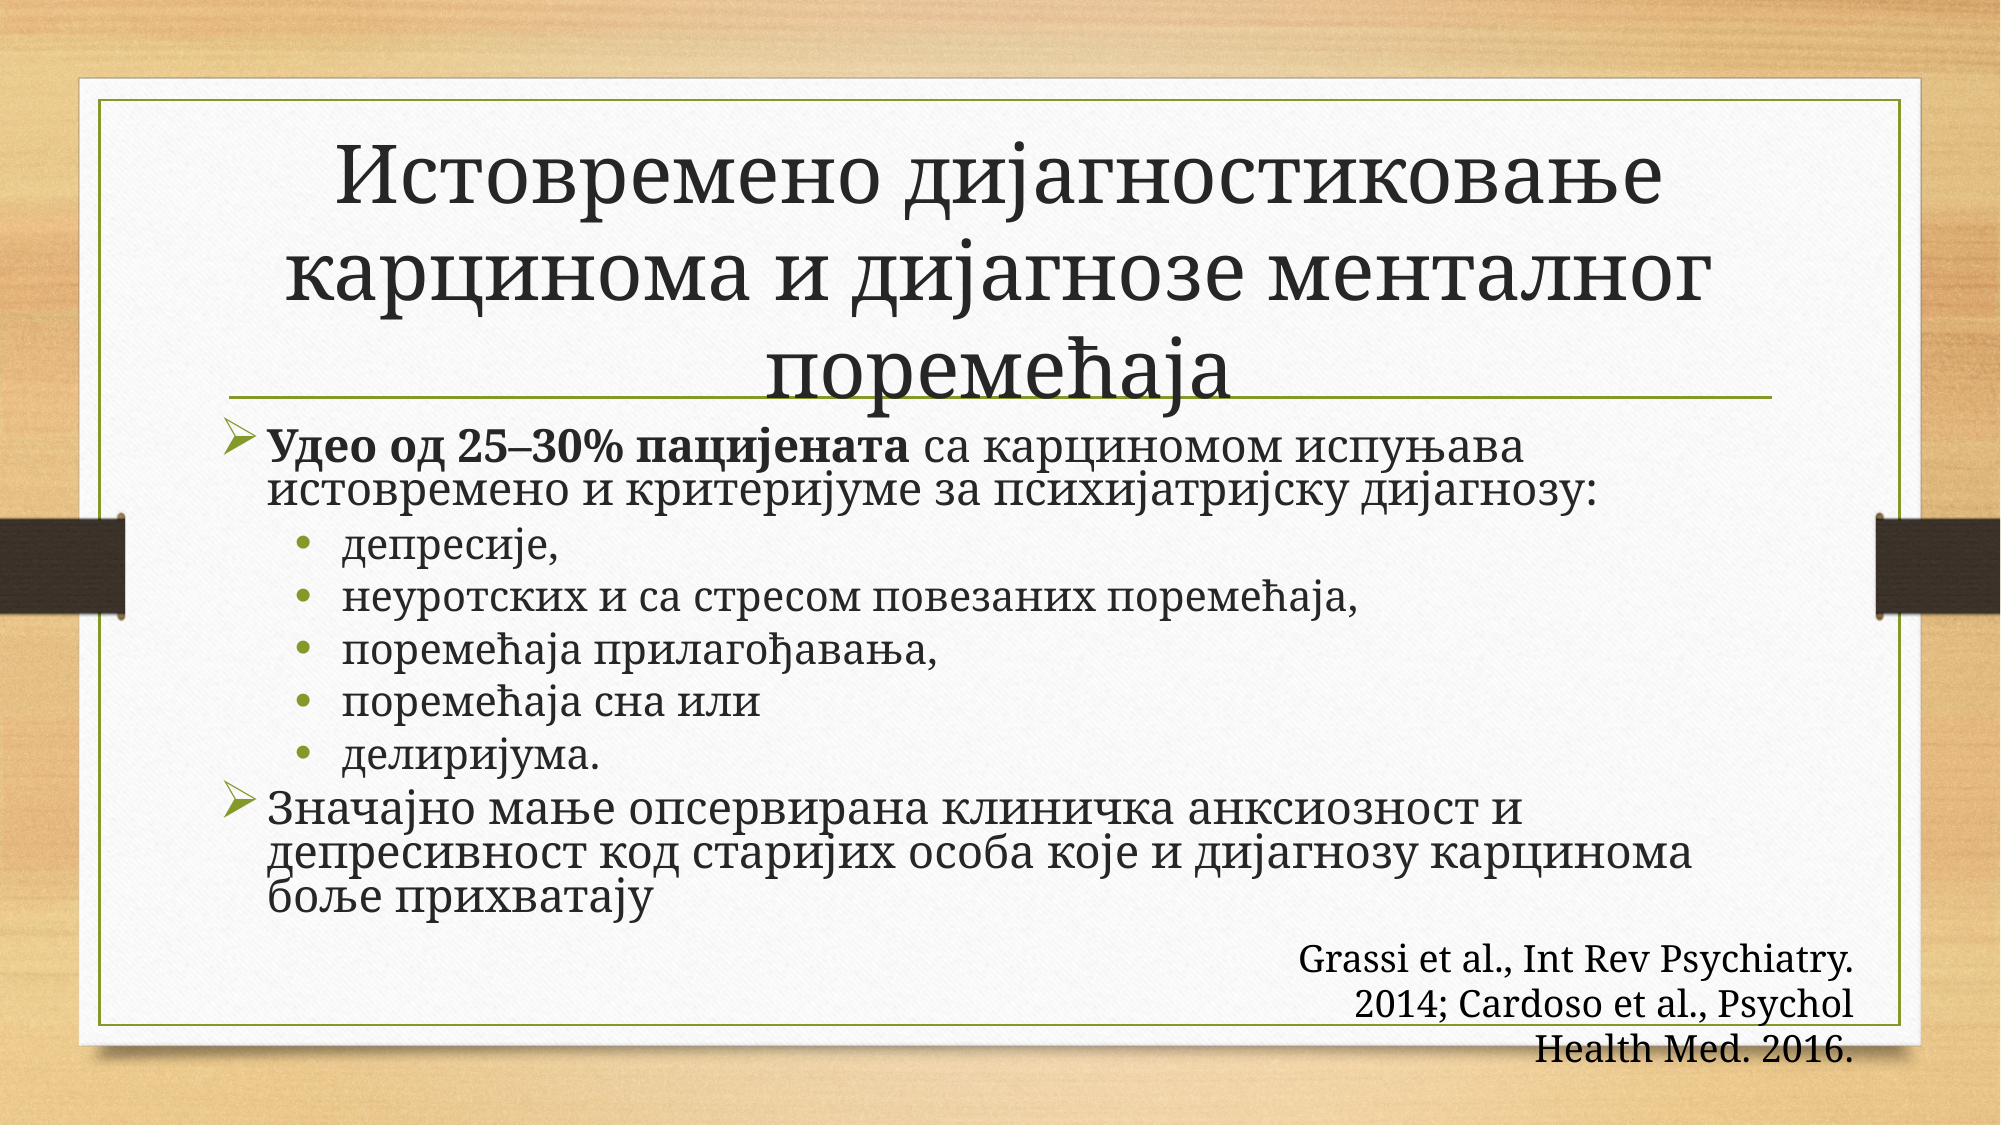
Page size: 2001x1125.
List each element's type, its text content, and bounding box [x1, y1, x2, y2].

text_box Grassi et al., Int Rev Psychiatry. 2014; Cardoso et al., Psychol Health Med. 2016. [1233, 927, 1863, 1078]
list Удео од 25–30% пацијената са карциномом испуњава истовремено и критеријуме за психијатријску дијагнозу: депресије, неуротских и са стресом повезаних поремећаја, поремећаја прилагођавања, поремећаја сна или делиријума. Значајно мање опсервирана клиничка анксиозност и депресивност код старијих особа које и дијагнозу карцинома боље прихватају [211, 418, 1788, 965]
title Истовремено дијагностиковање карцинома и дијагнозе менталног поремећаја [211, 160, 1788, 376]
picture [0, 0, 2001, 1125]
